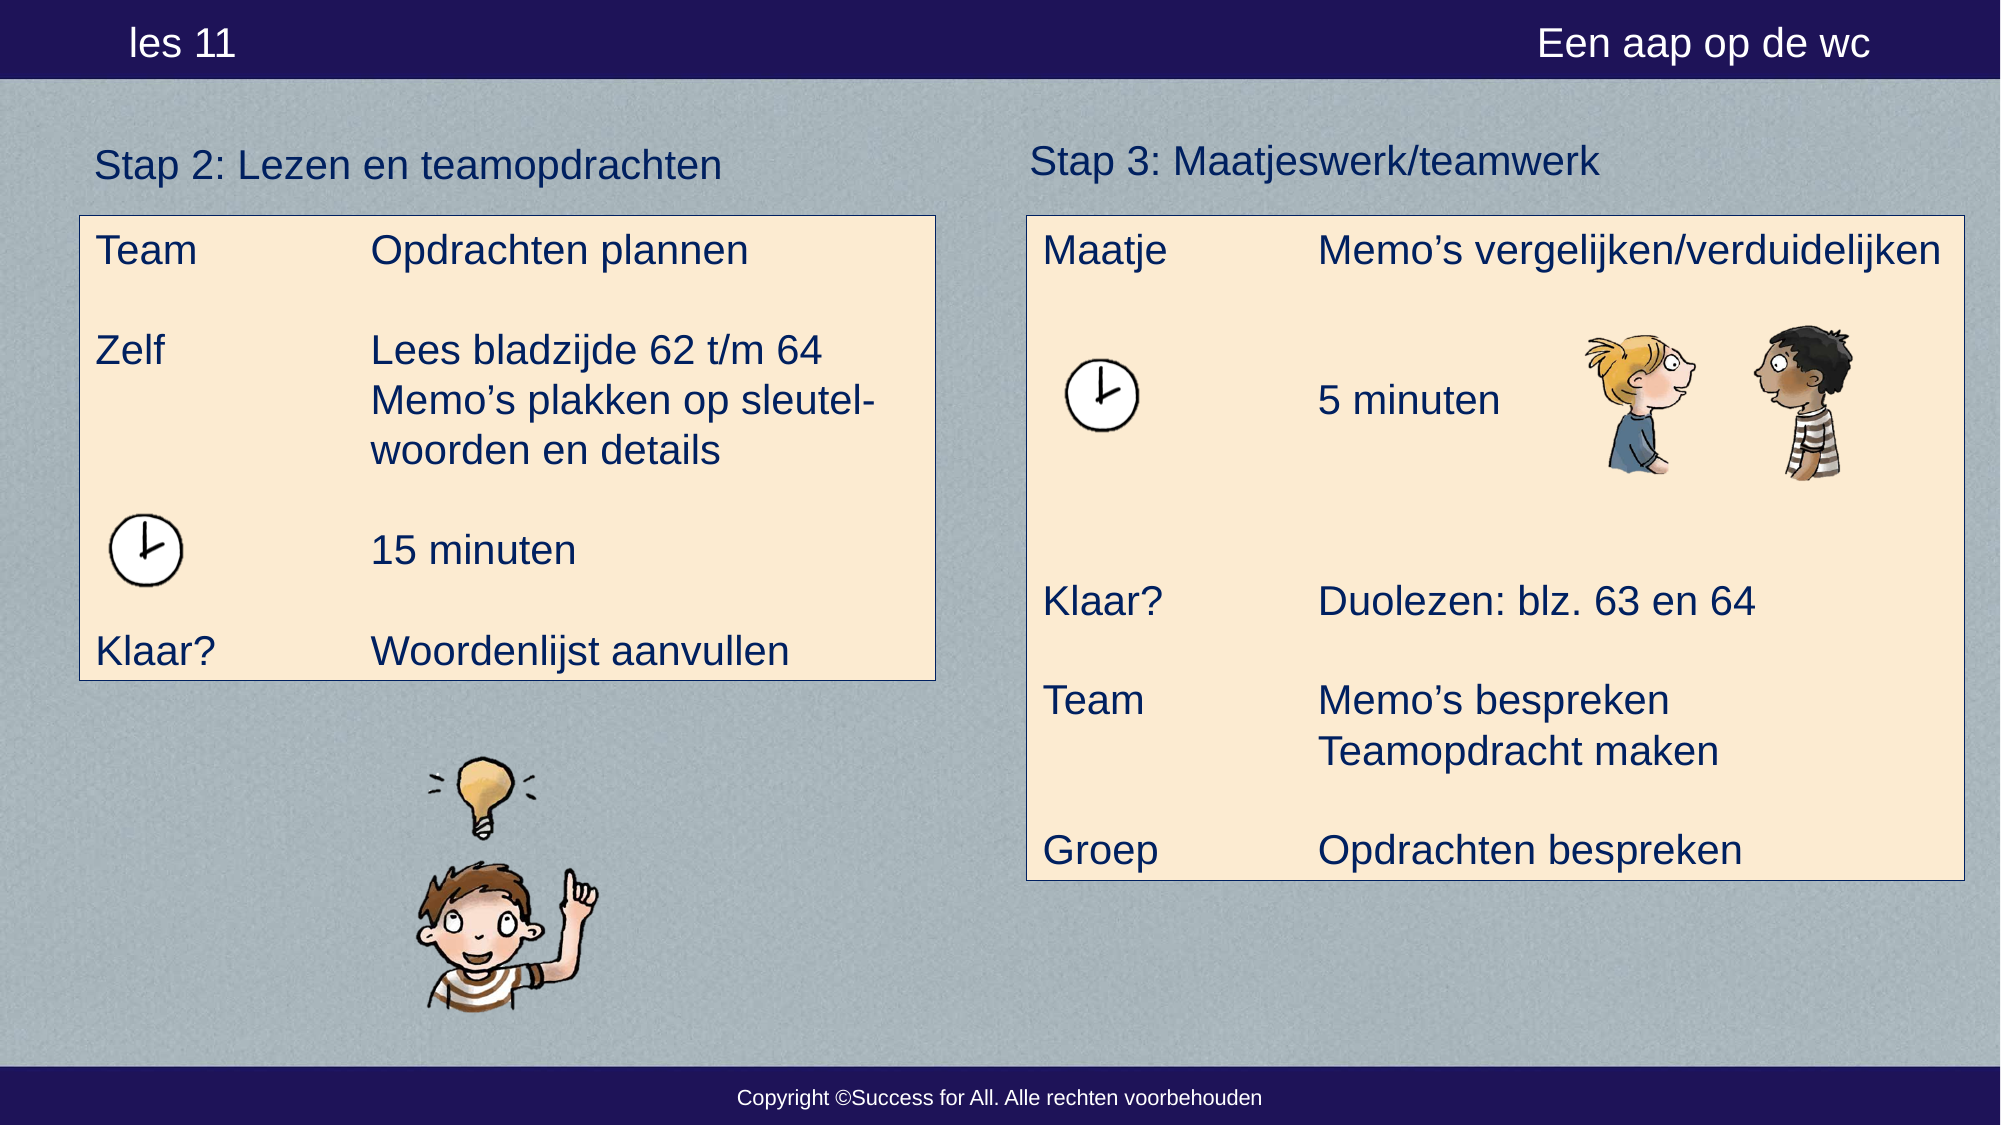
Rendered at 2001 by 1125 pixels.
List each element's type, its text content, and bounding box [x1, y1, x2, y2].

picture [0, 0, 2001, 1125]
text_box Stap 2: Lezen en teamopdrachten [79, 130, 881, 195]
text_box les 11 [114, 8, 354, 73]
text_box Stap 3: Maatjeswerk/teamwerk [1014, 126, 1871, 192]
text_box Copyright ©Success for All. Alle rechten voorbehouden [0, 1076, 2000, 1125]
text_box Maatje Memo’s vergelijken/verduidelijken 5 minuten Klaar? Duolezen: blz. 63 en 64 Team Memo’s bespreken Teamopdracht maken Groep Opdrachten bespreken [1026, 215, 1965, 881]
text_box Een aap op de wc [999, 8, 1886, 73]
text_box Team Opdrachten plannen Zelf Lees bladzijde 62 t/m 64 Memo’s plakken op sleutel- woorden en details 15 minuten Klaar? Woordenlijst aanvullen [79, 215, 936, 681]
